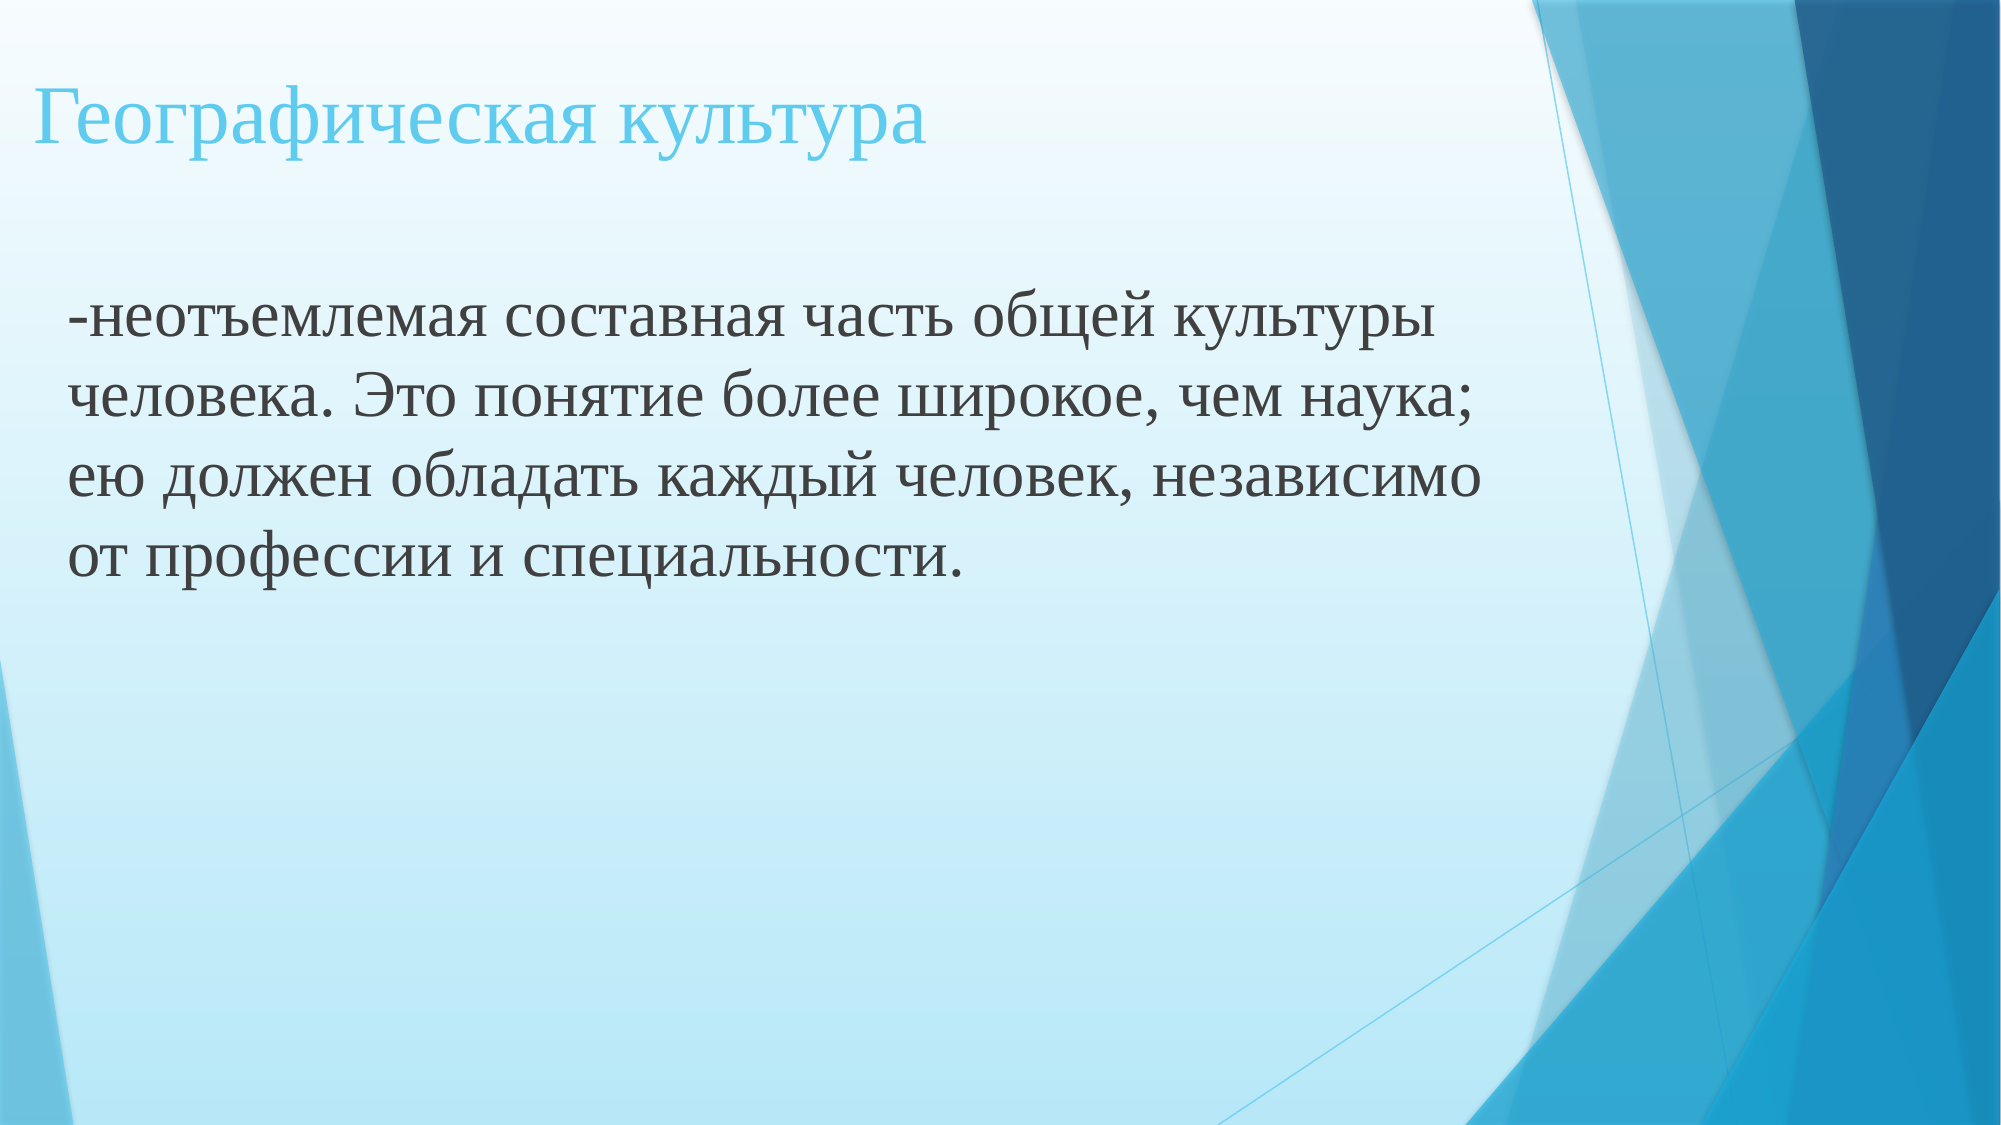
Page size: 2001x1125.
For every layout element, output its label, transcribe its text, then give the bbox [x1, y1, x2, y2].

title Географическая культура [18, 30, 1429, 169]
list -неотъемлемая составная часть общей культуры человека. Это понятие более широкое, чем наука; ею должен обладать каждый человек, независимо от профессии и специальности. [52, 262, 1519, 841]
